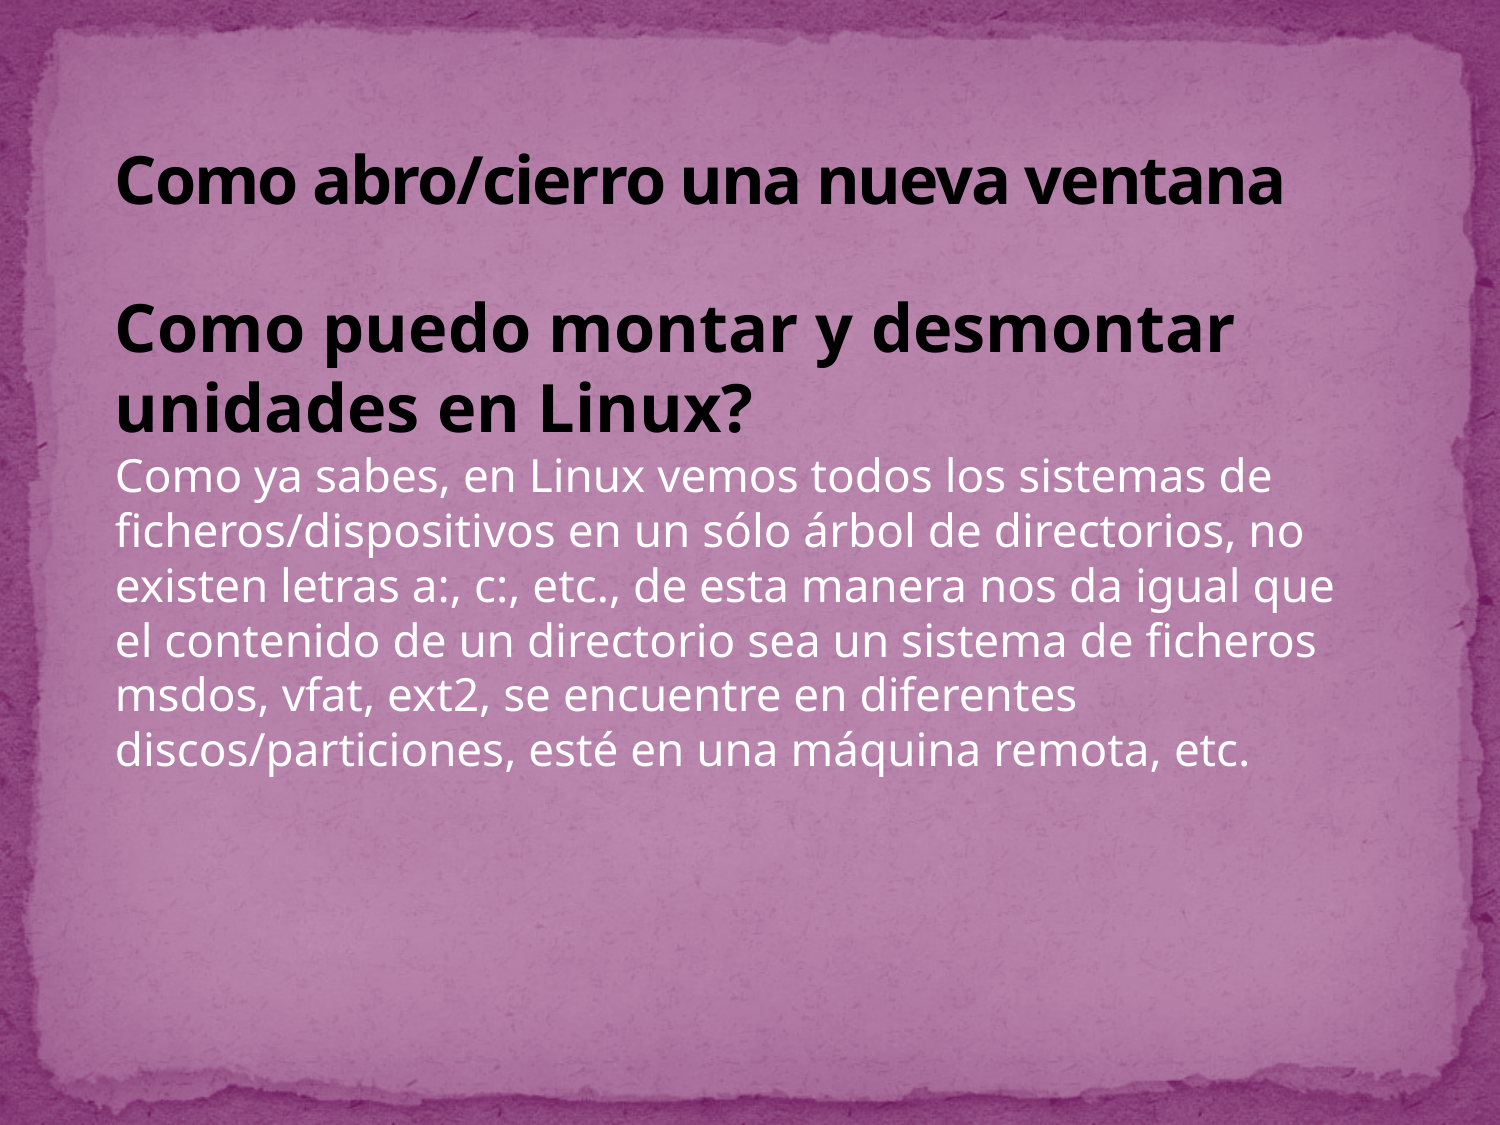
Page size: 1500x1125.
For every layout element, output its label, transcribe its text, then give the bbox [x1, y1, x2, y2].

text_box Como puedo montar y desmontar unidades en Linux? Como ya sabes, en Linux vemos todos los sistemas de ficheros/dispositivos en un sólo árbol de directorios, no existen letras a:, c:, etc., de esta manera nos da igual que el contenido de un directorio sea un sistema de ficheros msdos, vfat, ext2, se encuentre en diferentes discos/particiones, esté en una máquina remota, etc. [100, 278, 1365, 784]
title Como abro/cierro una nueva ventana [100, 24, 1350, 225]
